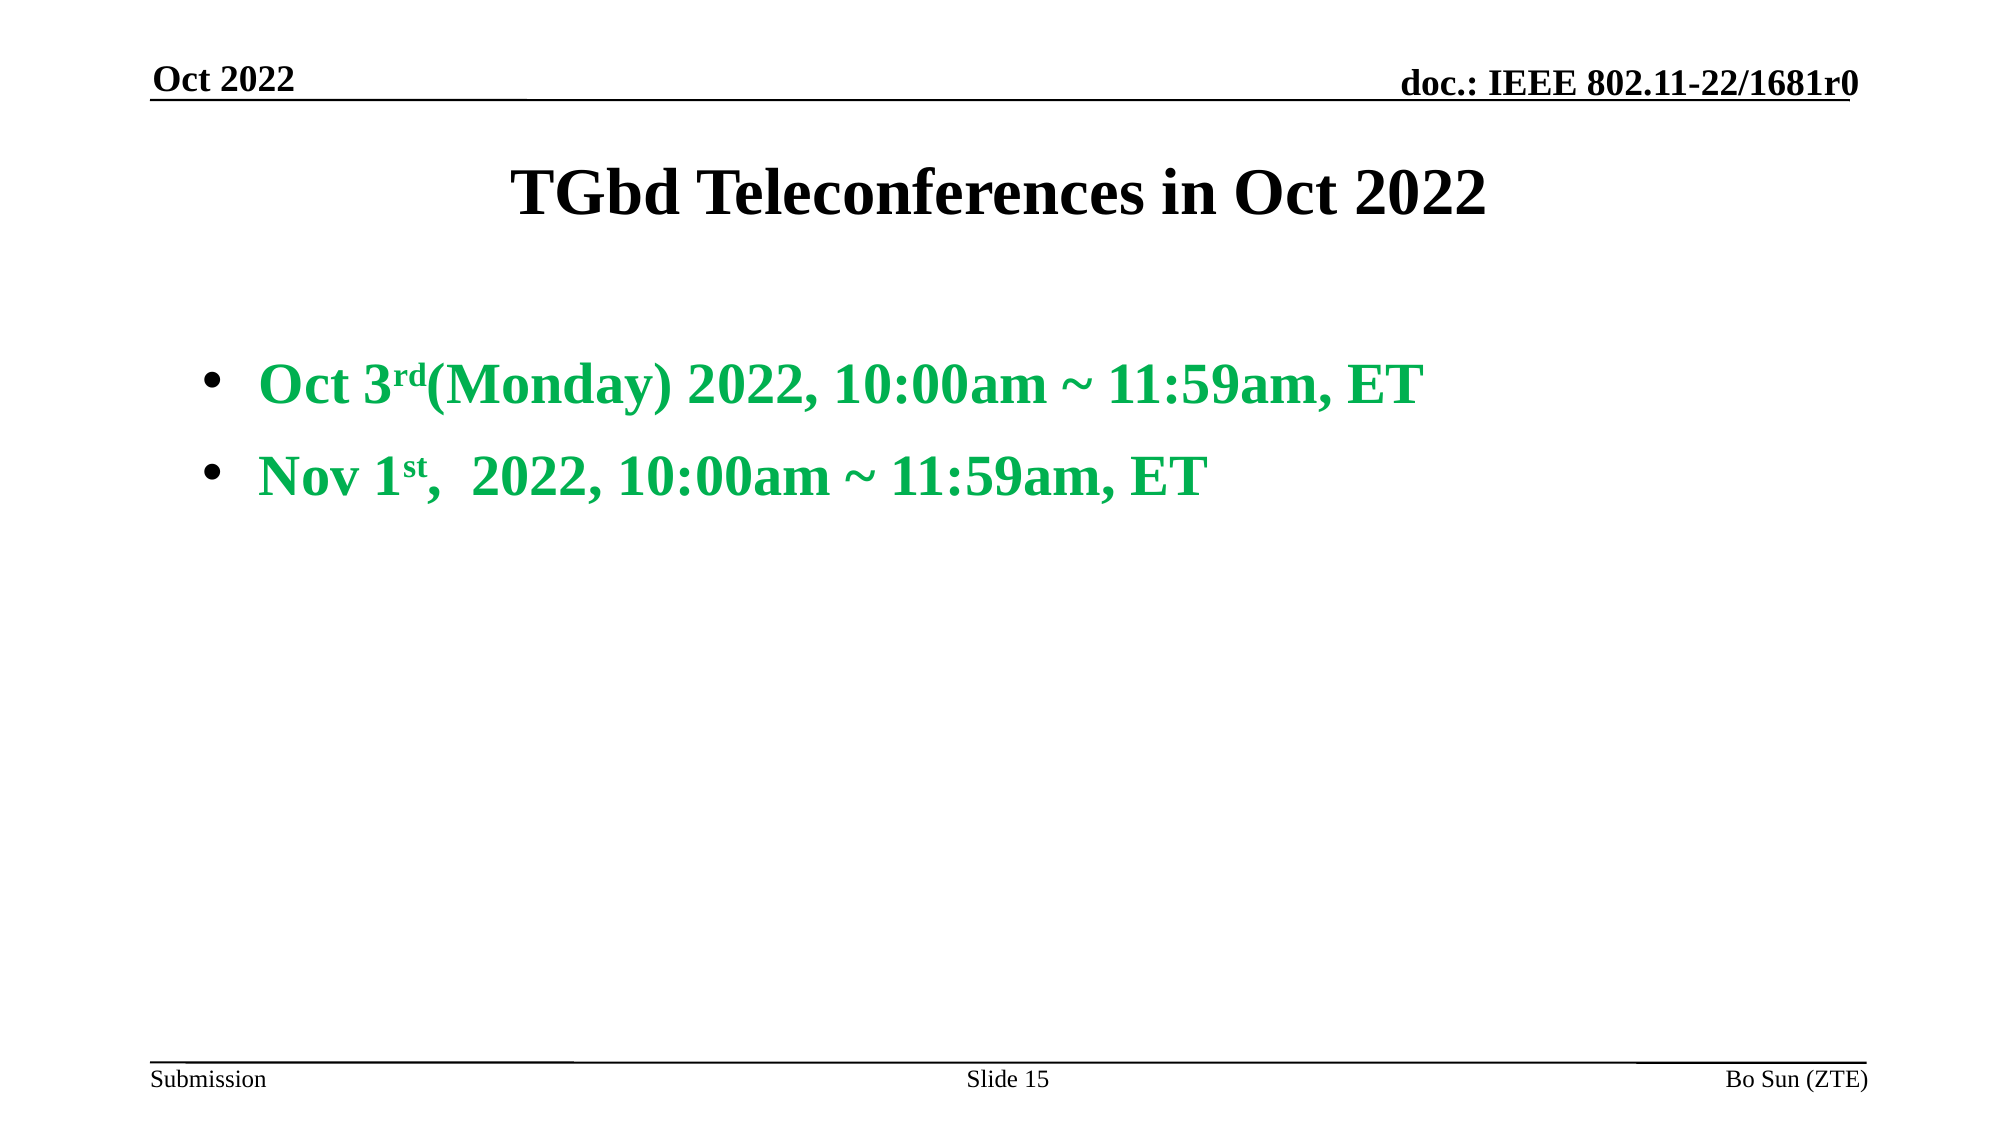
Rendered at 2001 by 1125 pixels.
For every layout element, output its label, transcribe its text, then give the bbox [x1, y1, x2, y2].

text_box Oct 3rd(Monday) 2022, 10:00am ~ 11:59am, ET Nov 1st, 2022, 10:00am ~ 11:59am, ET [187, 337, 1875, 988]
slide_number Slide 15 [949, 1061, 1067, 1123]
title TGbd Teleconferences in Oct 2022 [149, 99, 1850, 276]
footer Bo Sun (ZTE) [1171, 1061, 1869, 1093]
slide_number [152, 54, 563, 100]
